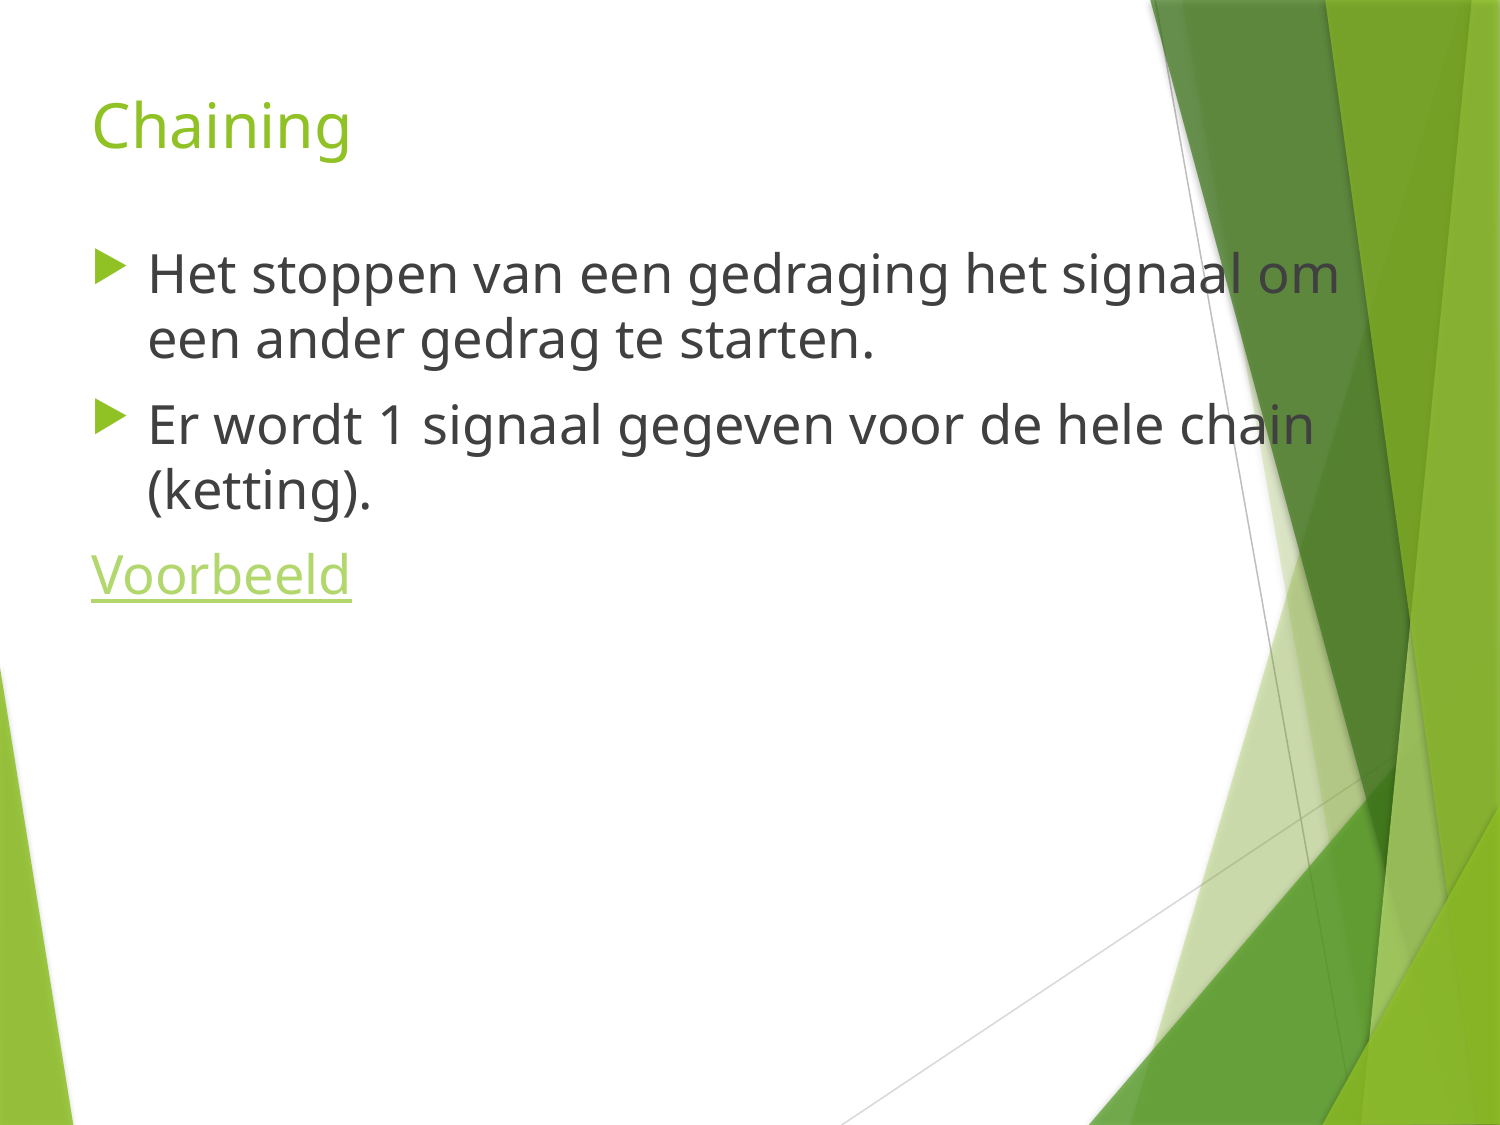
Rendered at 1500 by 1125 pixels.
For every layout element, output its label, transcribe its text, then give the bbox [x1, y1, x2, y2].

title Chaining [76, 78, 1427, 208]
list Het stoppen van een gedraging het signaal om een ander gedrag te starten. Er wordt 1 signaal gegeven voor de hele chain (ketting). Voorbeeld [76, 231, 1426, 994]
